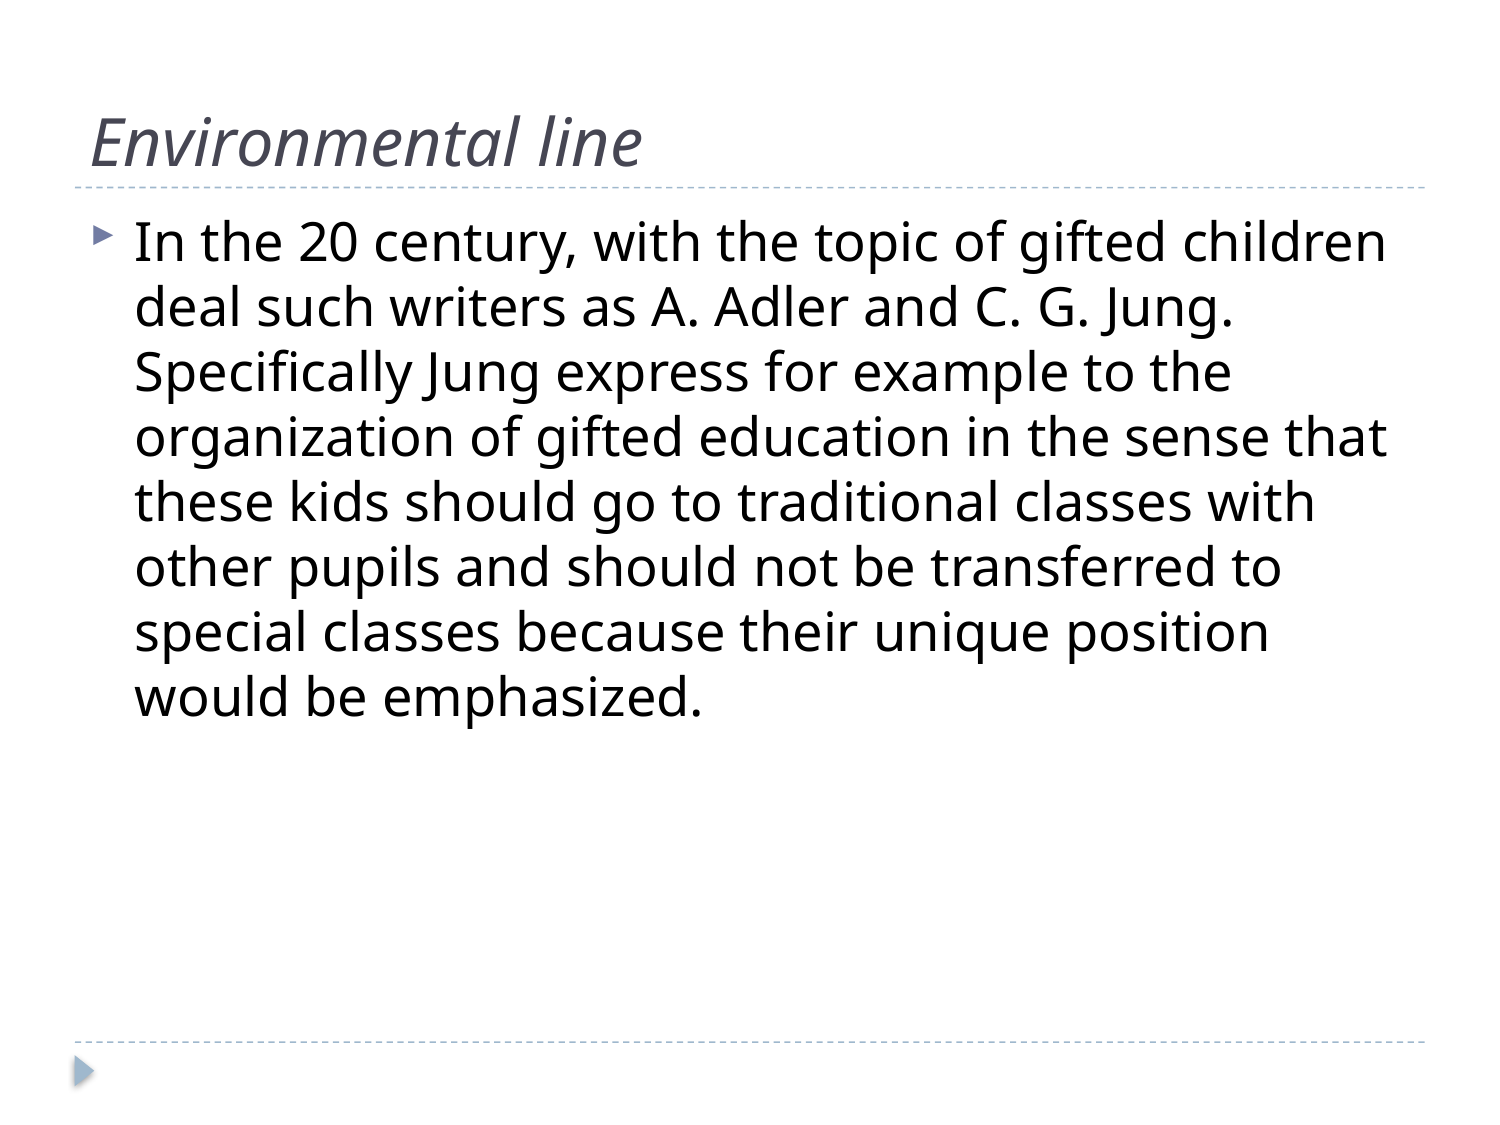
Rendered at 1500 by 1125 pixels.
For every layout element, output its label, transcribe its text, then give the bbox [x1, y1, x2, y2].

title Environmental line [75, 24, 1425, 188]
list In the 20 century, with the topic of gifted children deal such writers as A. Adler and C. G. Jung. Specifically Jung express for example to the organization of gifted education in the sense that these kids should go to traditional classes with other pupils and should not be transferred to special classes because their unique position would be emphasized. [75, 200, 1425, 1010]
